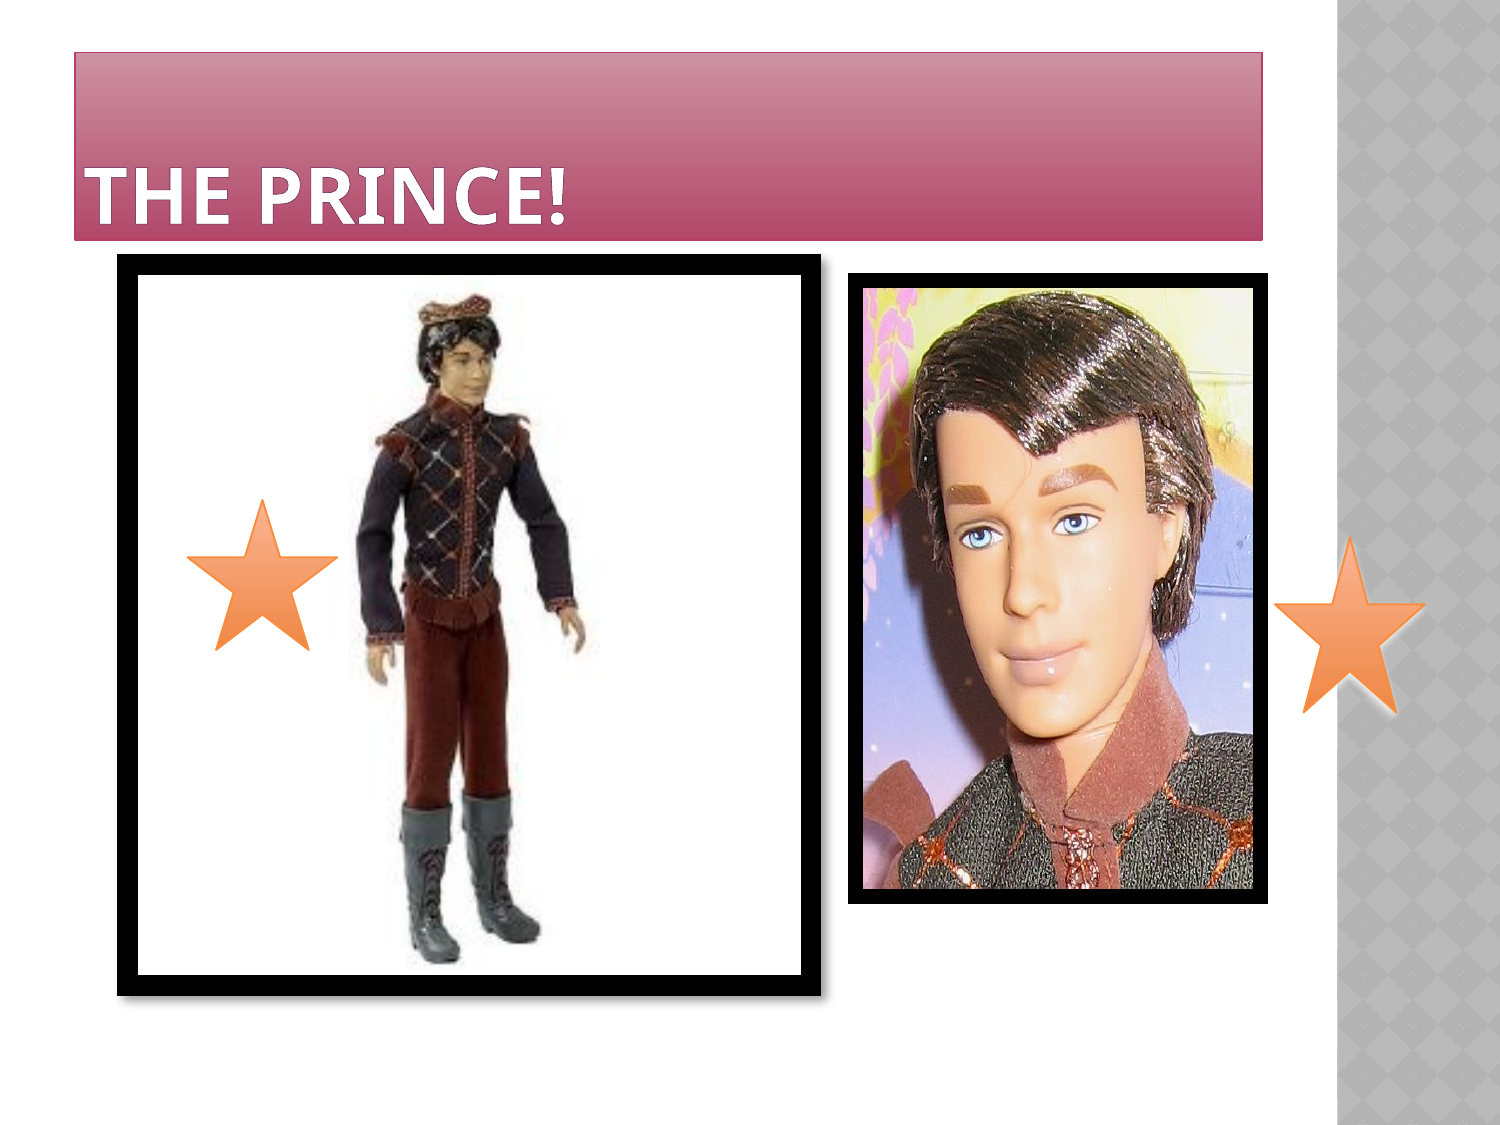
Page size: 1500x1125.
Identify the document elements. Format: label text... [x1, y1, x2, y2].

title The prince! [74, 52, 1263, 241]
picture [136, 274, 801, 976]
text_box [1274, 536, 1426, 714]
picture [862, 286, 1254, 890]
